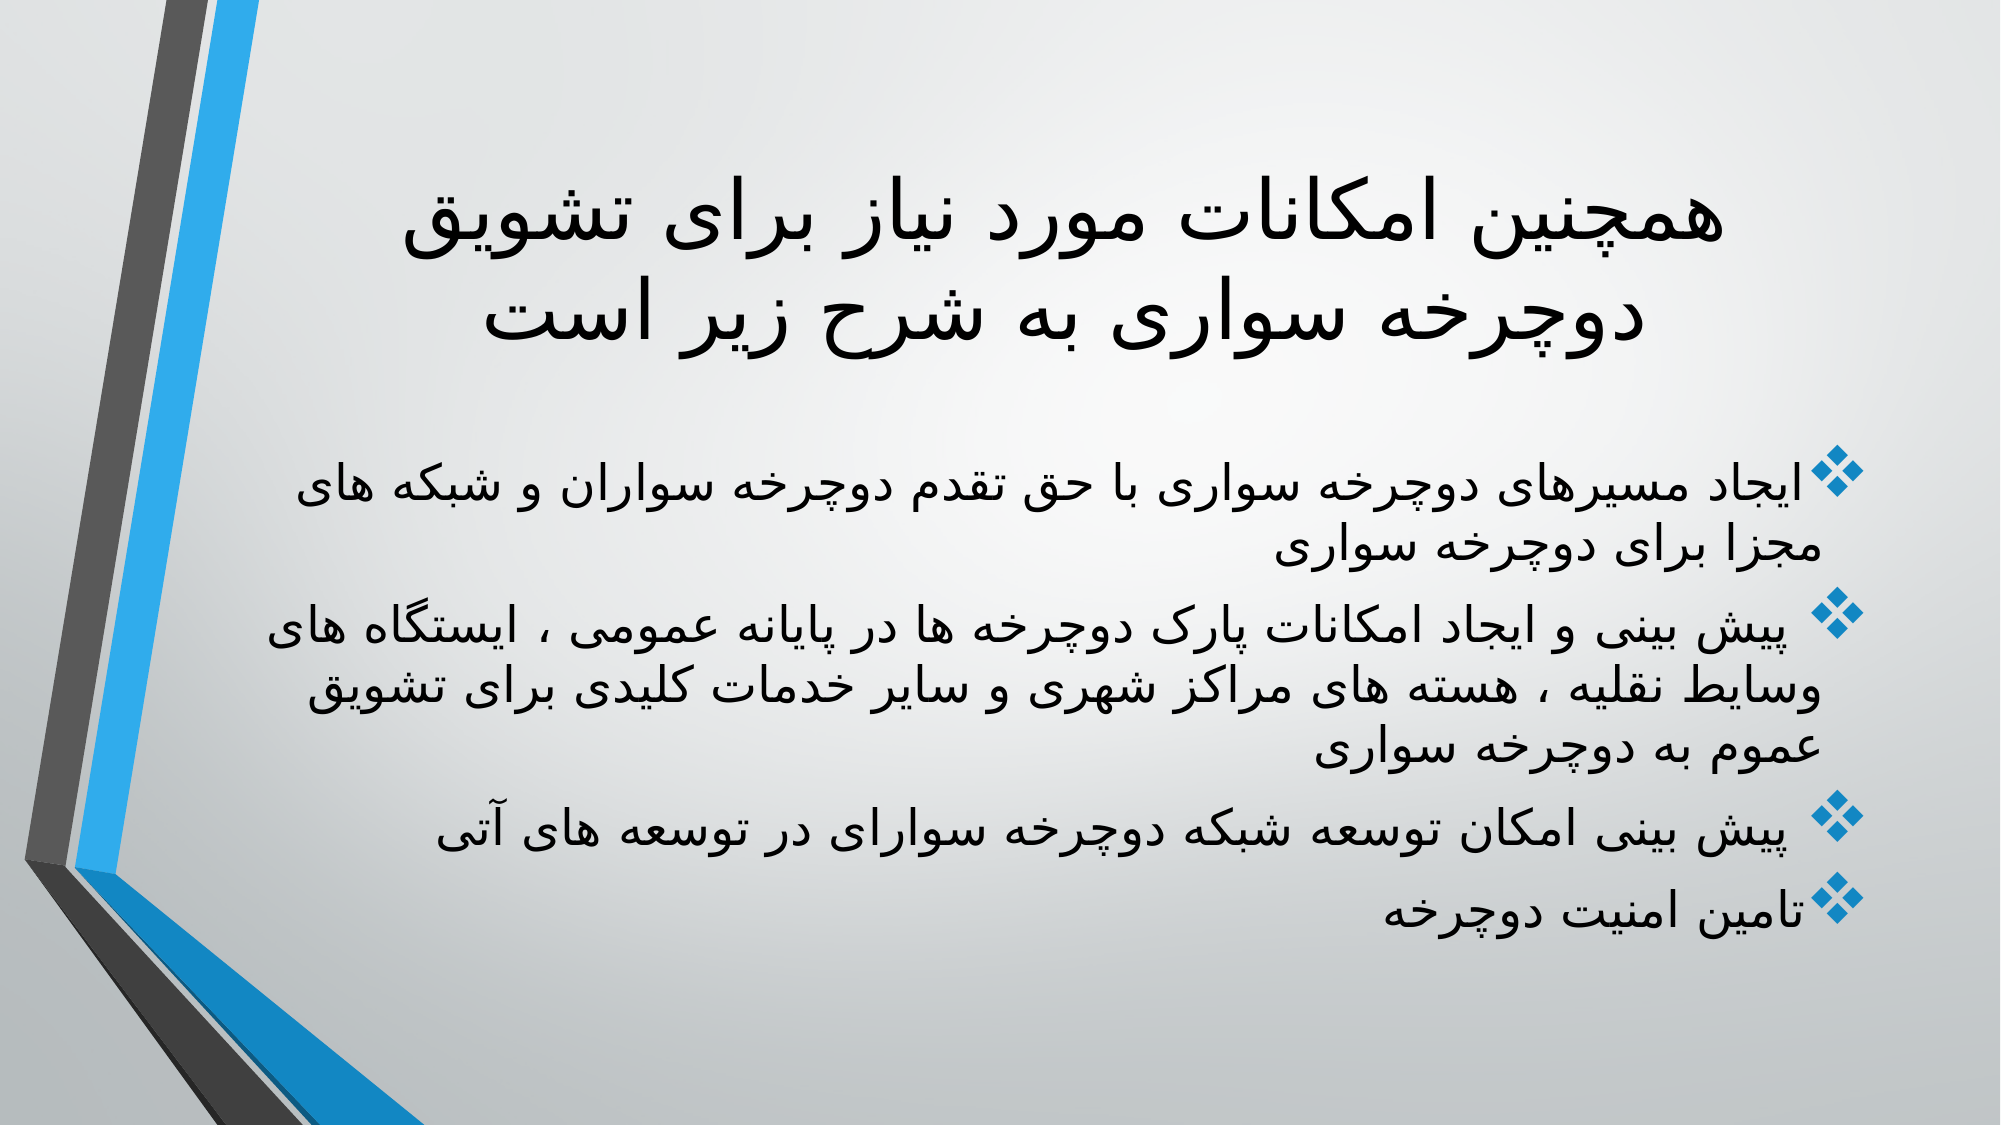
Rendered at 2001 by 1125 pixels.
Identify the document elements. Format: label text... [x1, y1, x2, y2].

title همچنین امکانات مورد نیاز برای تشویق دوچرخه سواری به شرح زیر است [243, 112, 1887, 400]
list ایجاد مسیرهای دوچرخه سواری با حق تقدم دوچرخه سواران و شبکه های مجزا برای دوچرخه سواری پیش بینی و ایجاد امکانات پارک دوچرخه ها در پایانه عمومی ، ایستگاه های وسایط نقلیه ، هسته های مراکز شهری و سایر خدمات کلیدی برای تشویق عموم به دوچرخه سواری پیش بینی امکان توسعه شبکه دوچرخه سوارای در توسعه های آتی تامین امنیت دوچرخه [243, 437, 1887, 950]
